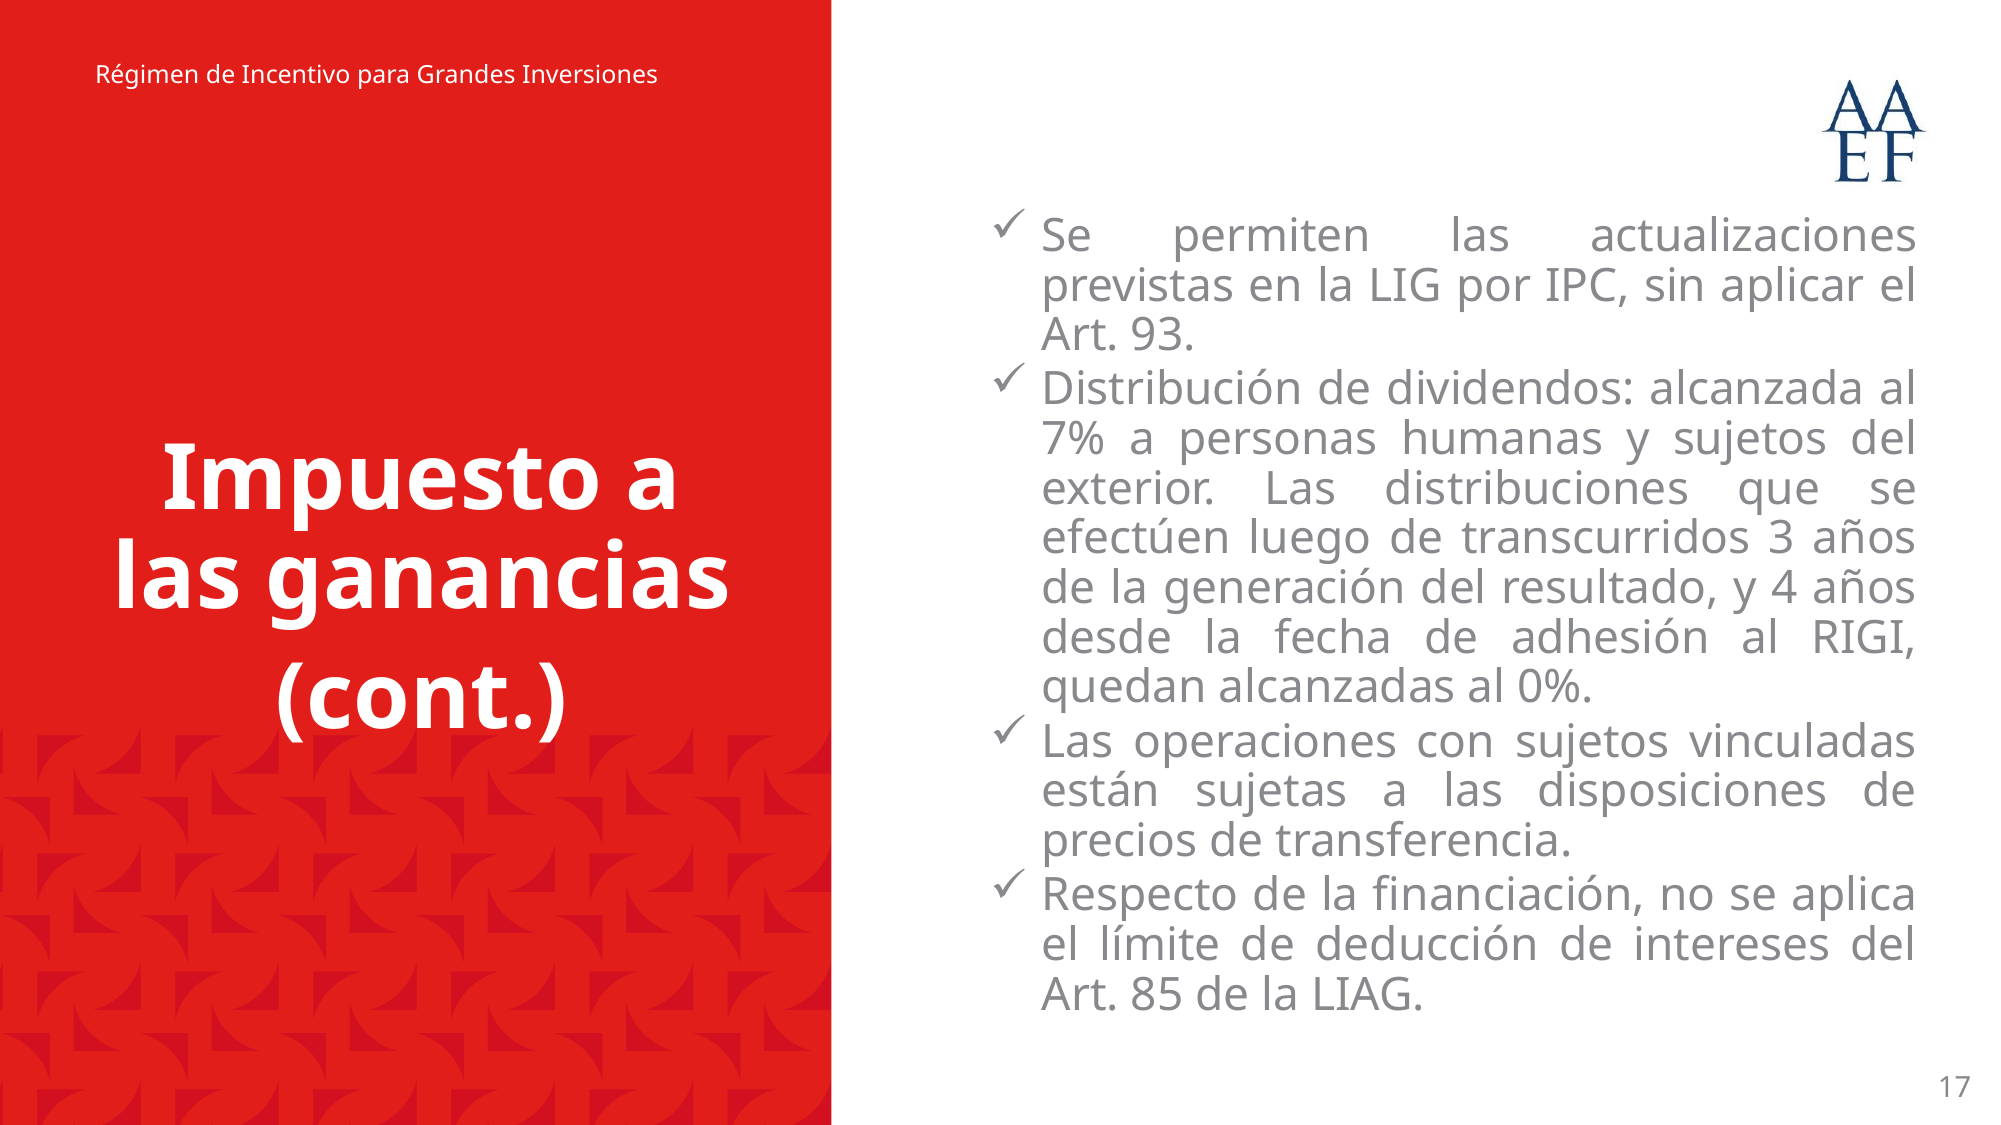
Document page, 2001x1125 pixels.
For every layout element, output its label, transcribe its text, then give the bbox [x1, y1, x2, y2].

list Se permiten las actualizaciones previstas en la LIG por IPC, sin aplicar el Art. 93. Distribución de dividendos: alcanzada al 7% a personas humanas y sujetos del exterior. Las distribuciones que se efectúen luego de transcurridos 3 años de la generación del resultado, y 4 años desde la fecha de adhesión al RIGI, quedan alcanzadas al 0%. Las operaciones con sujetos vinculadas están sujetas a las disposiciones de precios de transferencia. Respecto de la financiación, no se aplica el límite de deducción de intereses del Art. 85 de la LIAG. [974, 204, 1933, 1084]
list Régimen de Incentivo para Grandes Inversiones [80, 54, 764, 95]
list Impuesto a las ganancias (cont.) [80, 422, 764, 712]
picture [0, 0, 2001, 1125]
